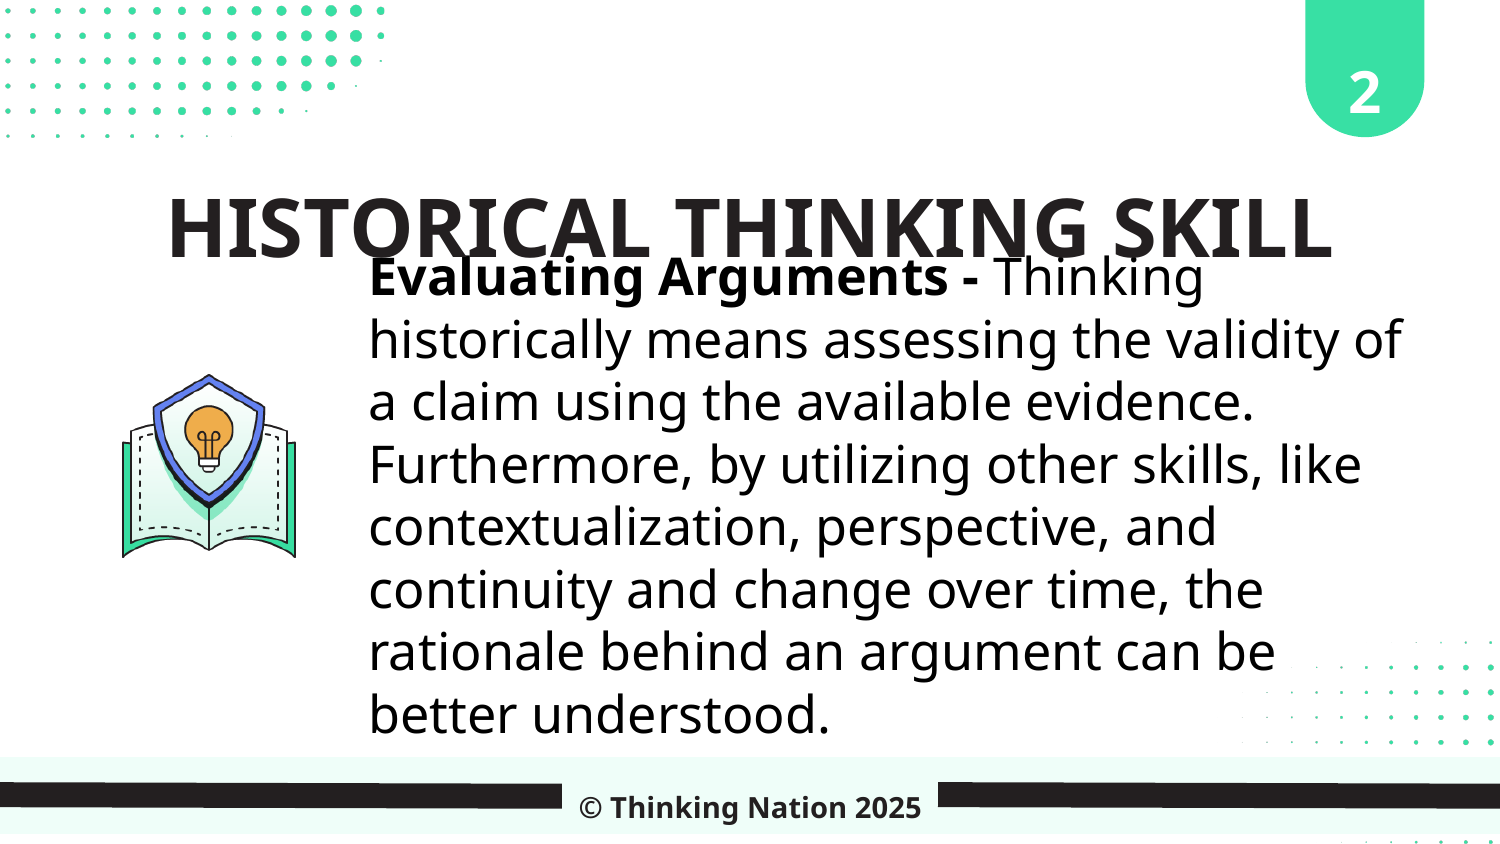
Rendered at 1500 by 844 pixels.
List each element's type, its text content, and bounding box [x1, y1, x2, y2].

text_box Evaluating Arguments - Thinking historically means assessing the validity of a claim using the available evidence. Furthermore, by utilizing other skills, like contextualization, perspective, and continuity and change over time, the rationale behind an argument can be better understood. [368, 274, 1415, 744]
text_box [0, 756, 1500, 835]
picture [95, 351, 323, 579]
text_box HISTORICAL THINKING SKILL [59, 137, 1441, 274]
text_box [1217, 640, 1500, 755]
text_box [0, 0, 385, 138]
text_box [1300, 0, 1430, 138]
